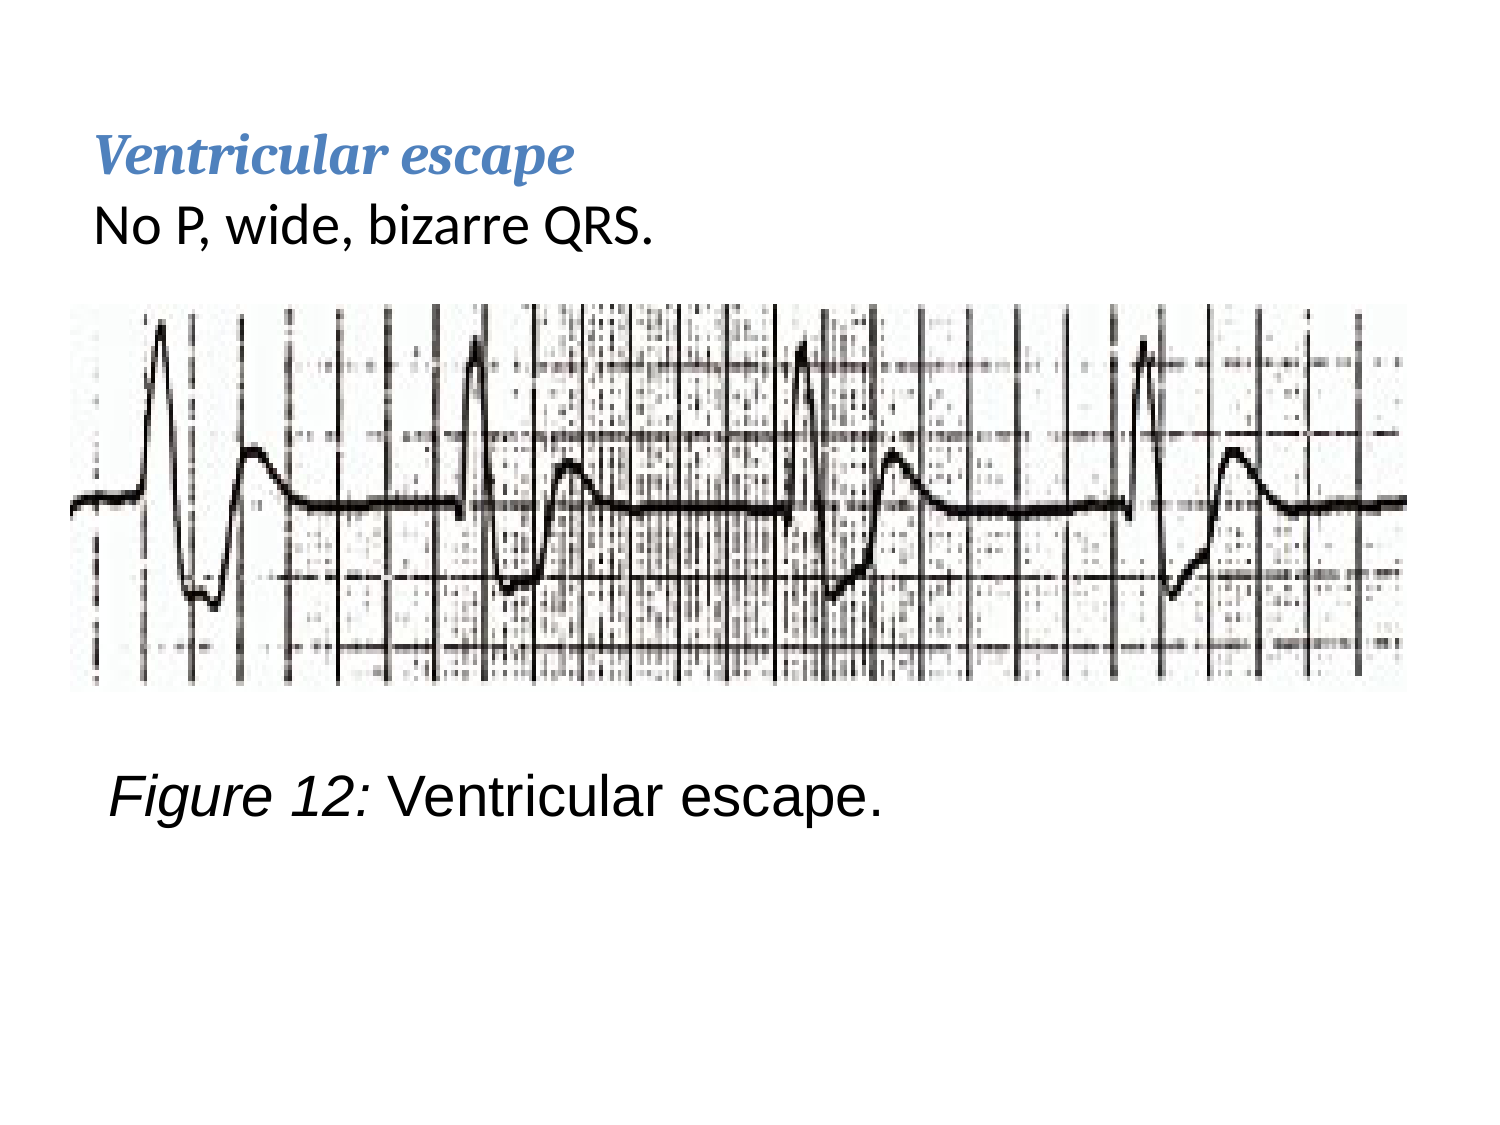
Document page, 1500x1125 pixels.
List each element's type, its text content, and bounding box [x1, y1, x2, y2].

text_box Figure 12: Ventricular escape. [93, 680, 1500, 836]
picture [70, 304, 1407, 692]
text_box Ventricular escape No P, wide, bizarre QRS. [93, 94, 1442, 326]
